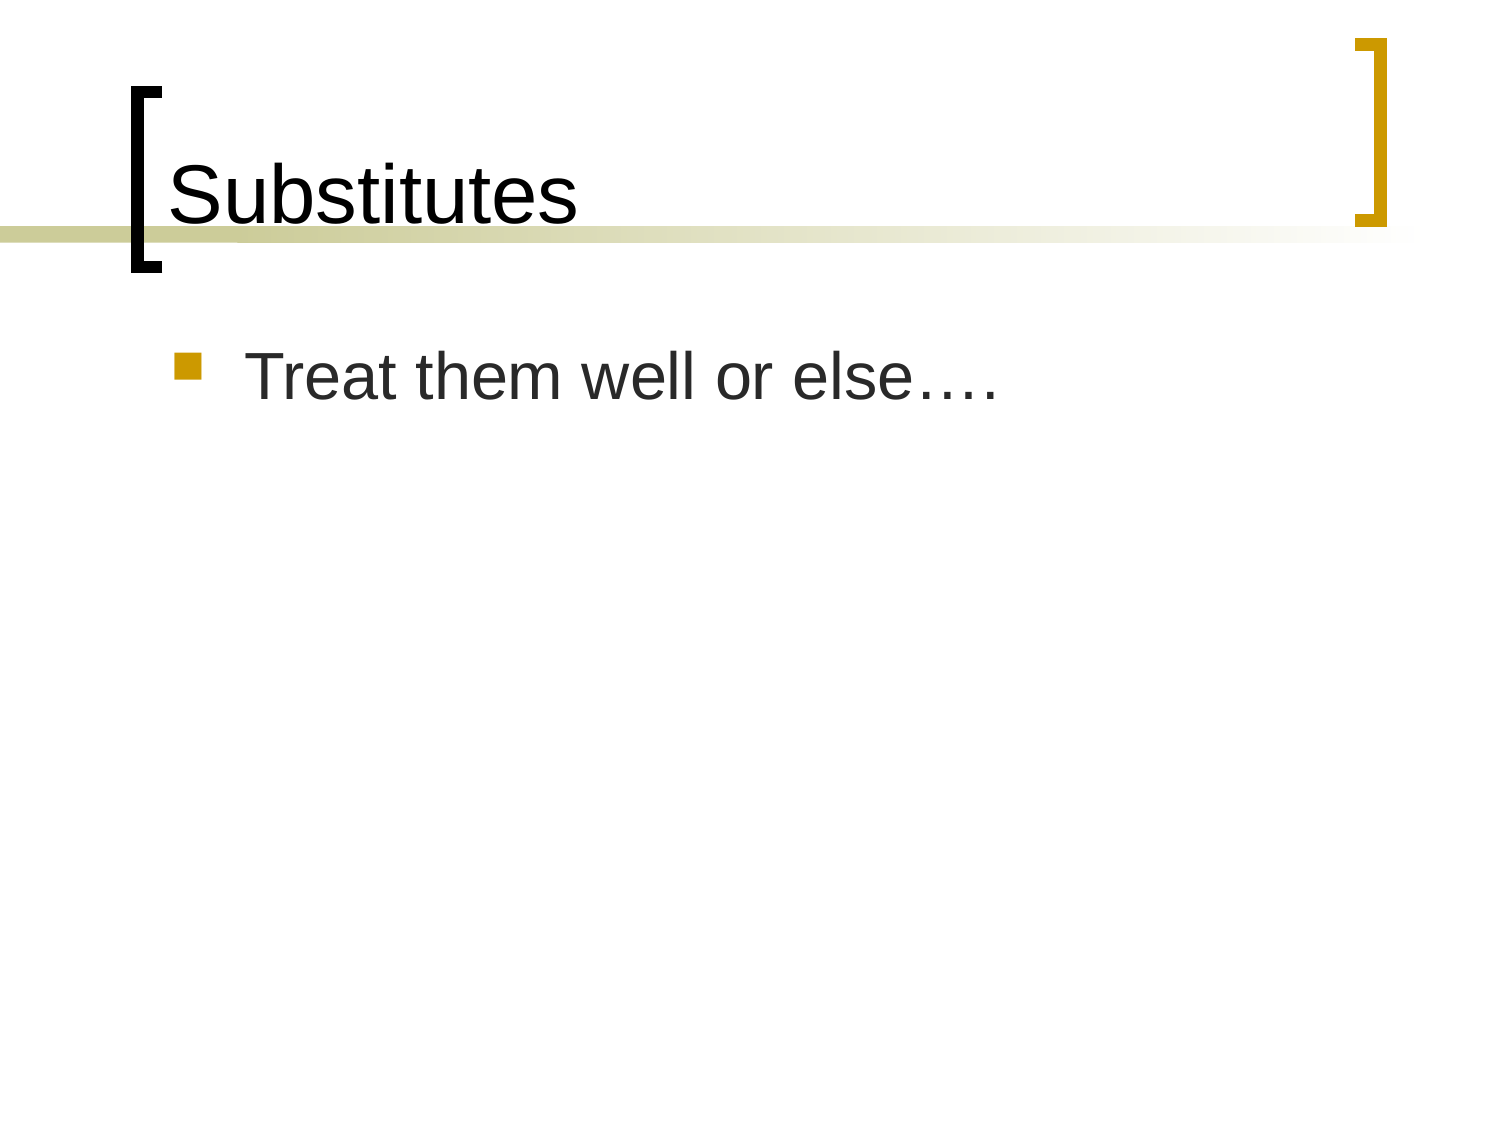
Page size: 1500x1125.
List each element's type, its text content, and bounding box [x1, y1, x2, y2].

list Treat them well or else…. [155, 324, 1413, 1001]
title Substitutes [152, 15, 1328, 248]
